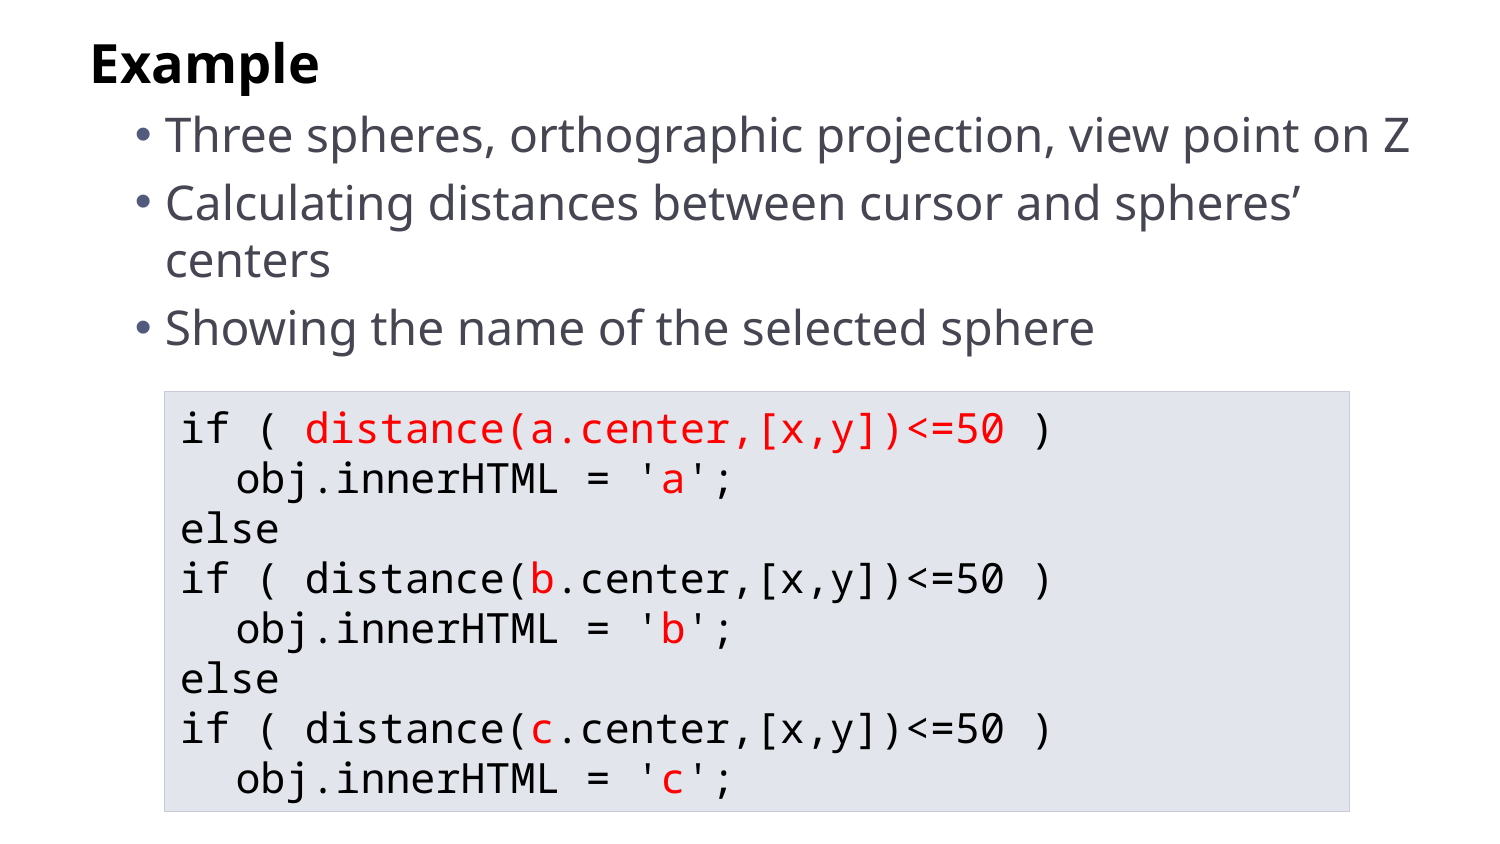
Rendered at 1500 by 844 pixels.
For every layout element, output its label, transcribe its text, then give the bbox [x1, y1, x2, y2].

list Example Three spheres, orthographic projection, view point on Z Calculating distances between cursor and spheres’ centers Showing the name of the selected sphere [75, 21, 1475, 835]
text_box if ( distance(a.center,[x,y])<=50 ) obj.innerHTML = 'a'; else if ( distance(b.center,[x,y])<=50 ) obj.innerHTML = 'b'; else if ( distance(c.center,[x,y])<=50 ) obj.innerHTML = 'c'; [164, 391, 1350, 812]
